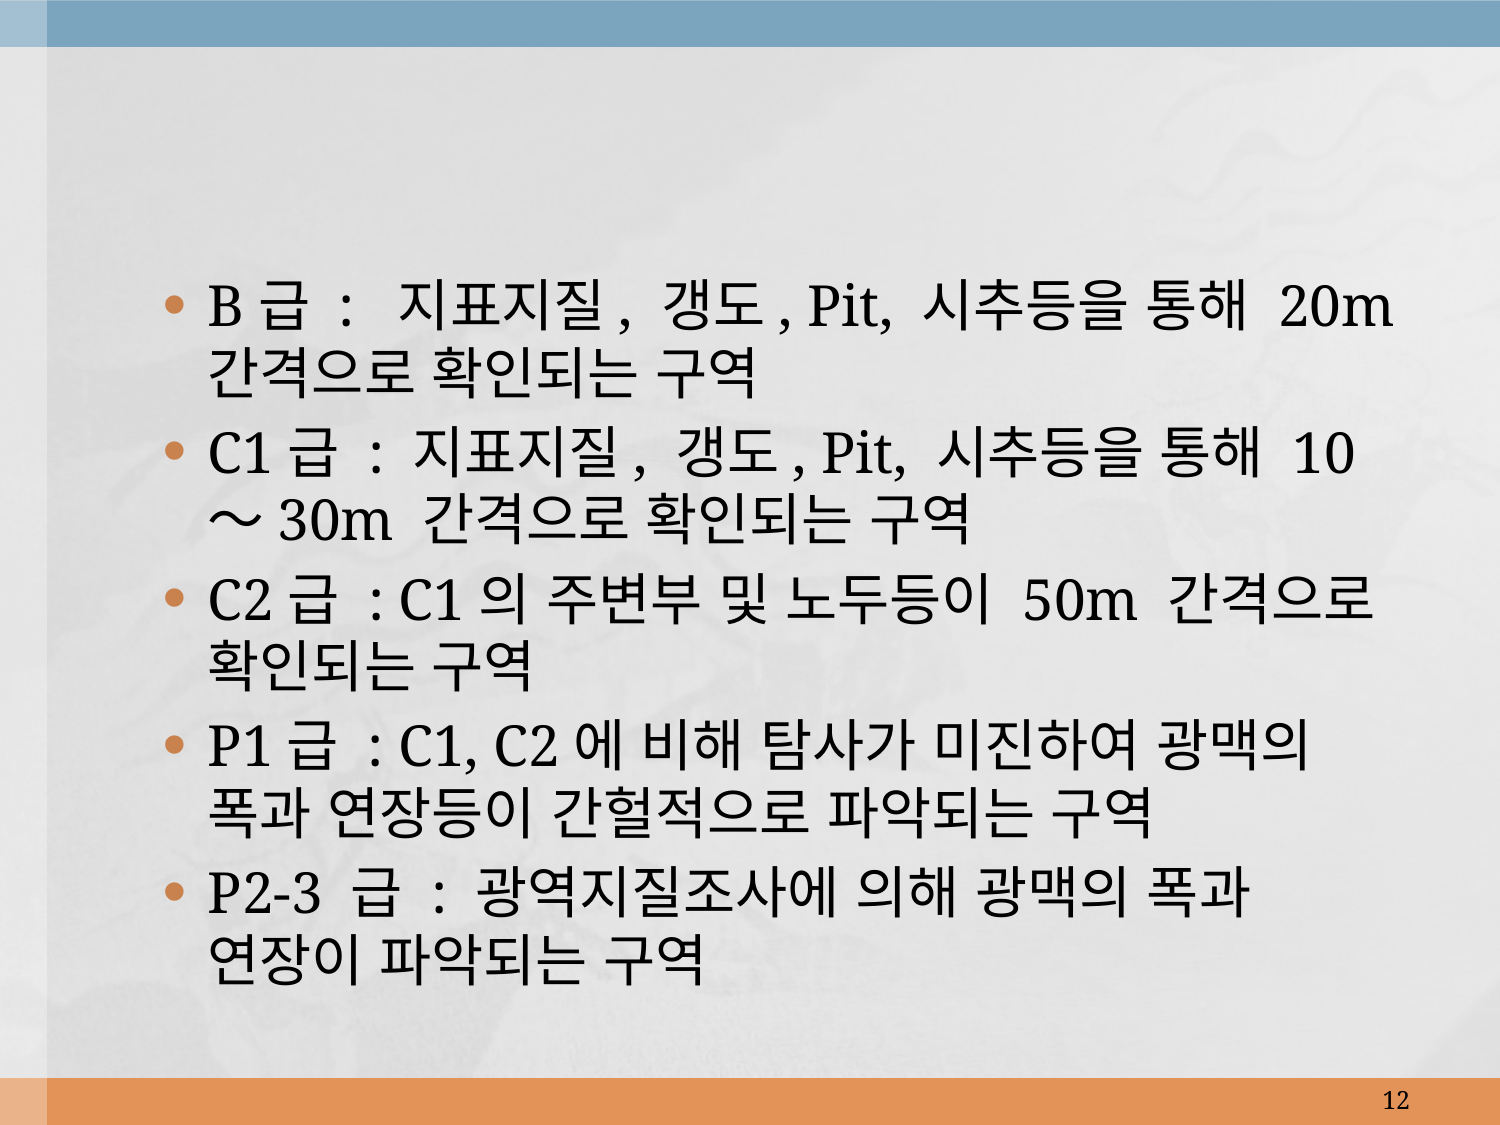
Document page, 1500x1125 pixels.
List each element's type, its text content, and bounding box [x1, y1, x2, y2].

list B급 : 지표지질, 갱도, Pit, 시추등을 통해 20m 간격으로 확인되는 구역 C1급 : 지표지질, 갱도, Pit, 시추등을 통해 10～30m 간격으로 확인되는 구역 C2급 : C1의 주변부 및 노두등이 50m 간격으로 확인되는 구역 P1급 : C1, C2에 비해 탐사가 미진하여 광맥의 폭과 연장등이 간헐적으로 파악되는 구역 P2-3 급 : 광역지질조사에 의해 광맥의 폭과 연장이 파악되는 구역 [75, 262, 1425, 1005]
slide_number 12 [1074, 1078, 1425, 1125]
